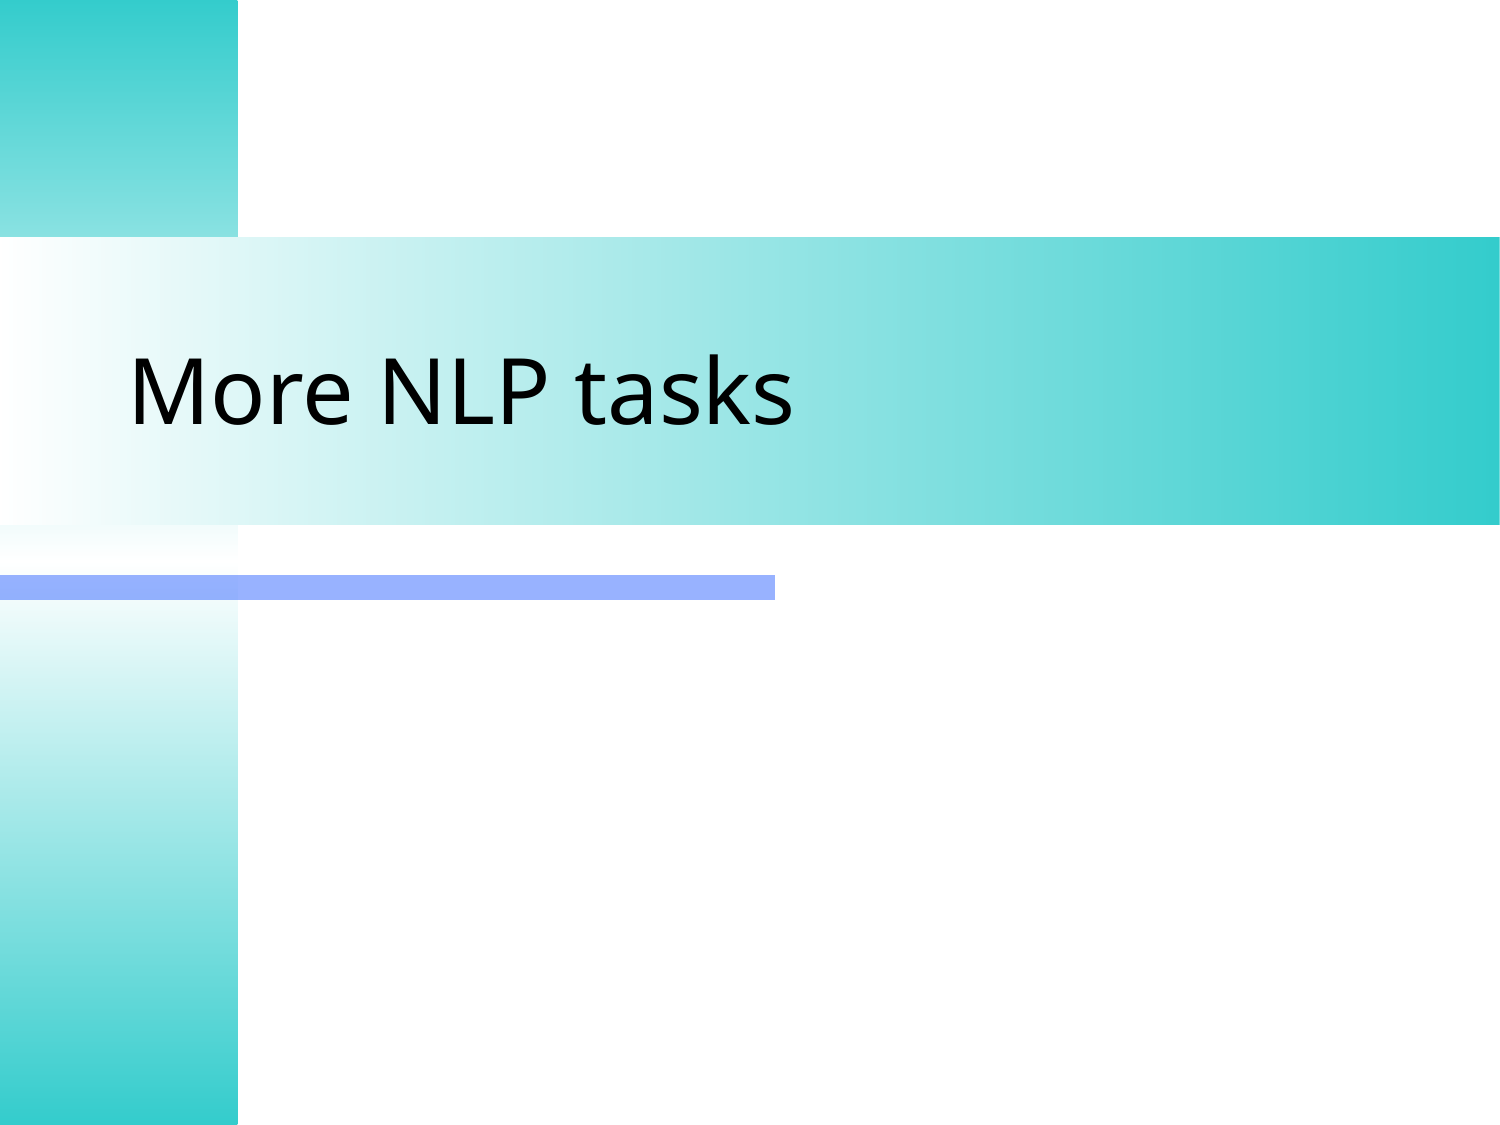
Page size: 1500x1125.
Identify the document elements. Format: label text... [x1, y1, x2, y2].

title More NLP tasks [112, 274, 1388, 501]
